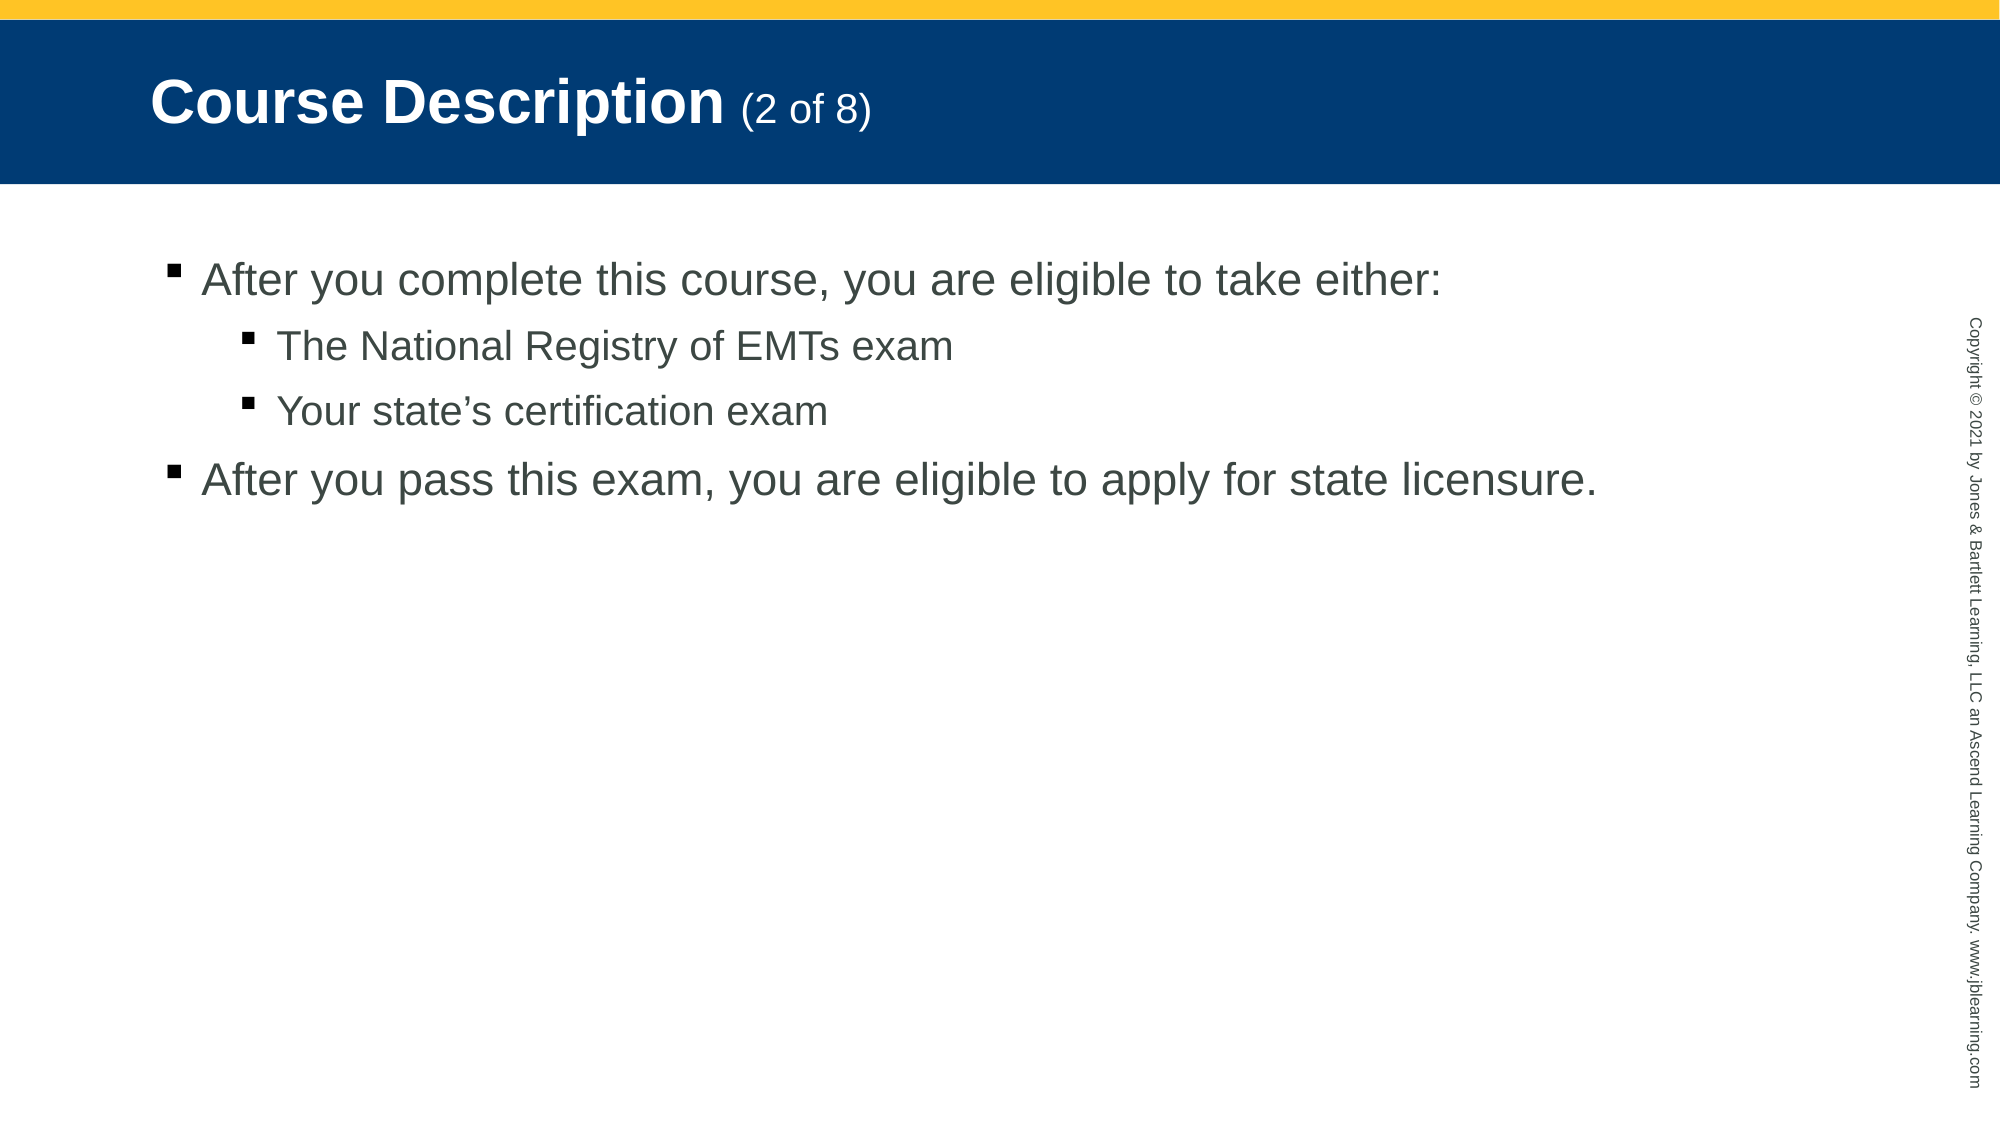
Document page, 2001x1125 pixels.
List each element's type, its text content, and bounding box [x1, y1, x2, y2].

list After you complete this course, you are eligible to take either: The National Registry of EMTs exam Your state’s certification exam After you pass this exam, you are eligible to apply for state licensure. [148, 241, 1861, 896]
title Course Description (2 of 8) [0, 19, 2000, 185]
